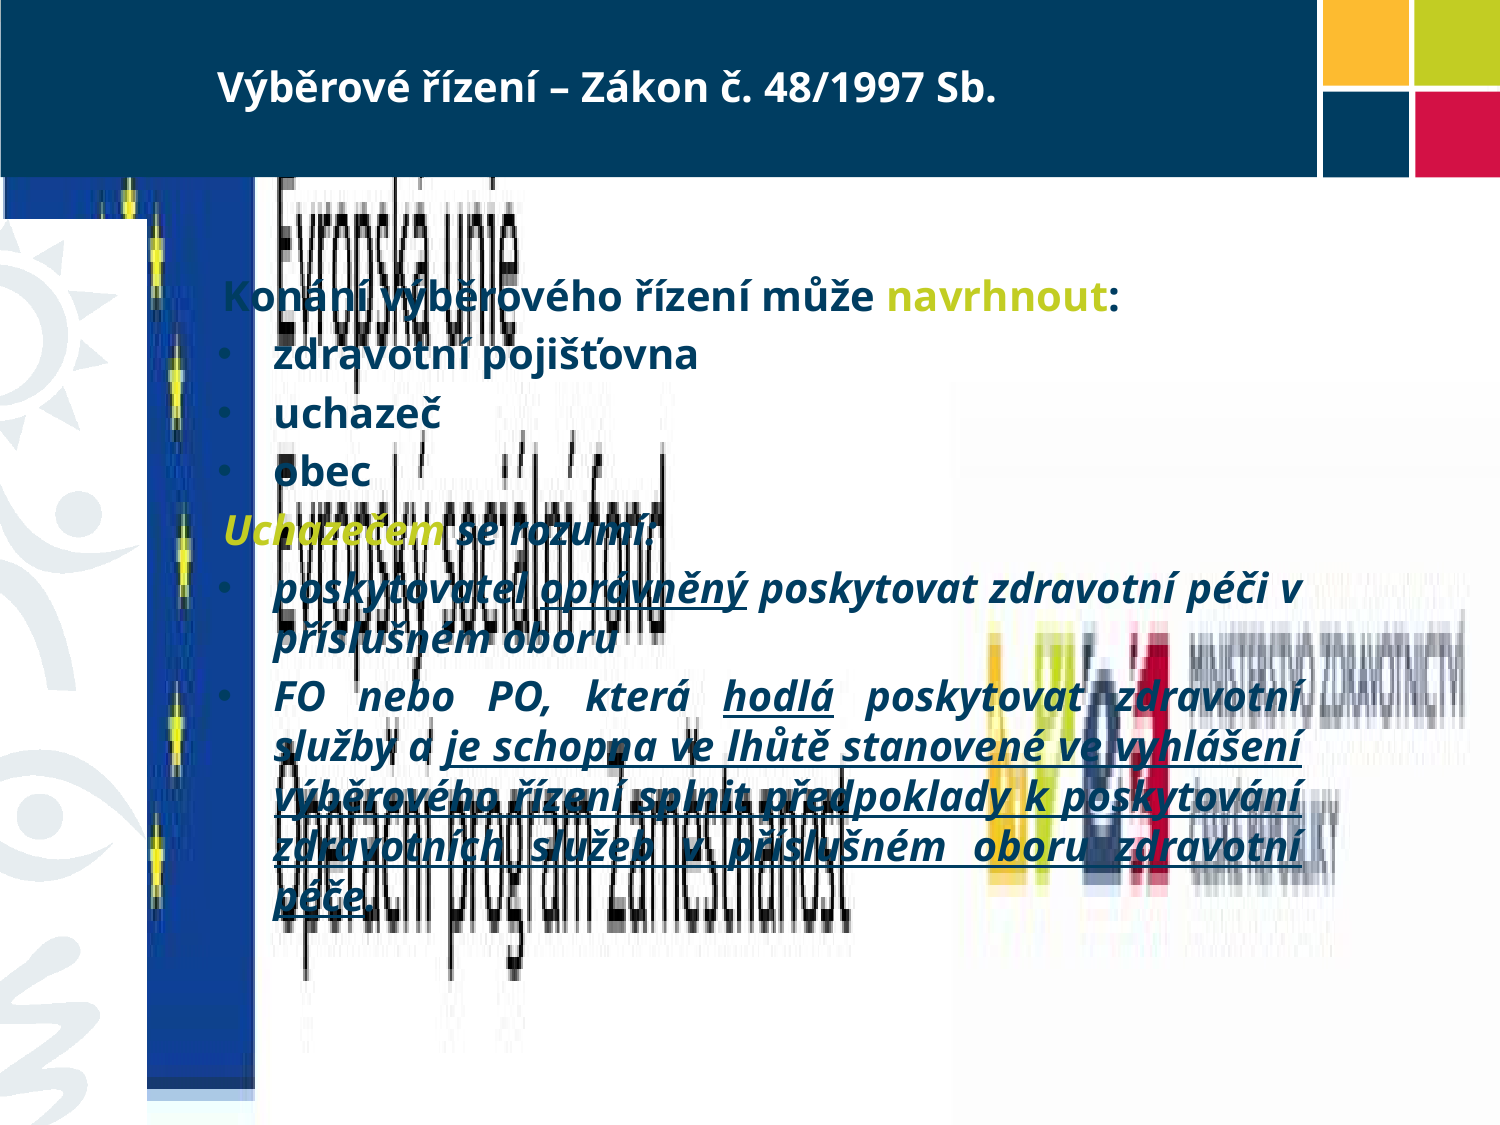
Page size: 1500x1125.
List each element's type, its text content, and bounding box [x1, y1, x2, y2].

picture [0, 0, 1500, 1125]
list Konání výběrového řízení může navrhnout: zdravotní pojišťovna uchazeč obec Uchazečem se rozumí: poskytovatel oprávněný poskytovat zdravotní péči v příslušném oboru FO nebo PO, která hodlá poskytovat zdravotní služby a je schopna ve lhůtě stanovené ve vyhlášení výběrového řízení splnit předpoklady k poskytování zdravotních služeb v příslušném oboru zdravotní péče. [202, 262, 1317, 929]
title Výběrové řízení – Zákon č. 48/1997 Sb. [202, 0, 1317, 173]
